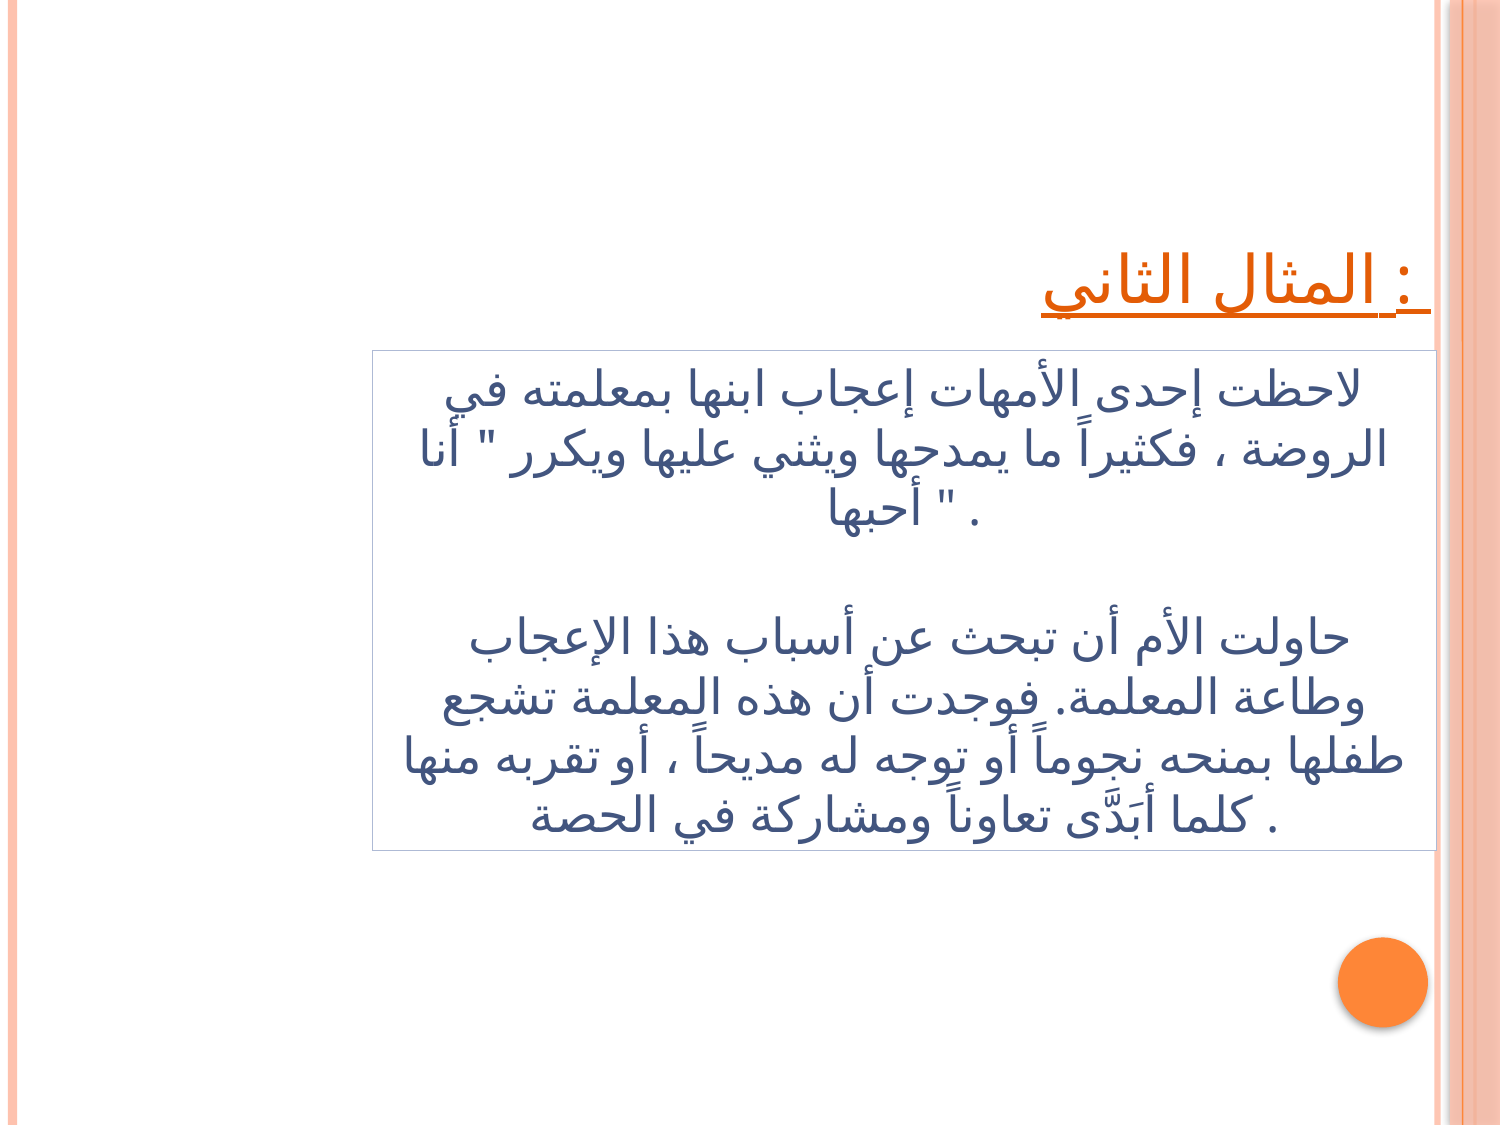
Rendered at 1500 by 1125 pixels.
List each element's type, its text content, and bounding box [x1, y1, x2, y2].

title المثال الثاني : [407, 137, 1446, 325]
list لاحظت إحدى الأمهات إعجاب ابنها بمعلمته في الروضة ، فكثيراً ما يمدحها ويثني عليها ويكرر " أنا أحبها " . حاولت الأم أن تبحث عن أسباب هذا الإعجاب وطاعة المعلمة. فوجدت أن هذه المعلمة تشجع طفلها بمنحه نجوماً أو توجه له مديحاً ، أو تقربه منها كلما أبَدَّى تعاوناً ومشاركة في الحصة . [372, 350, 1437, 851]
